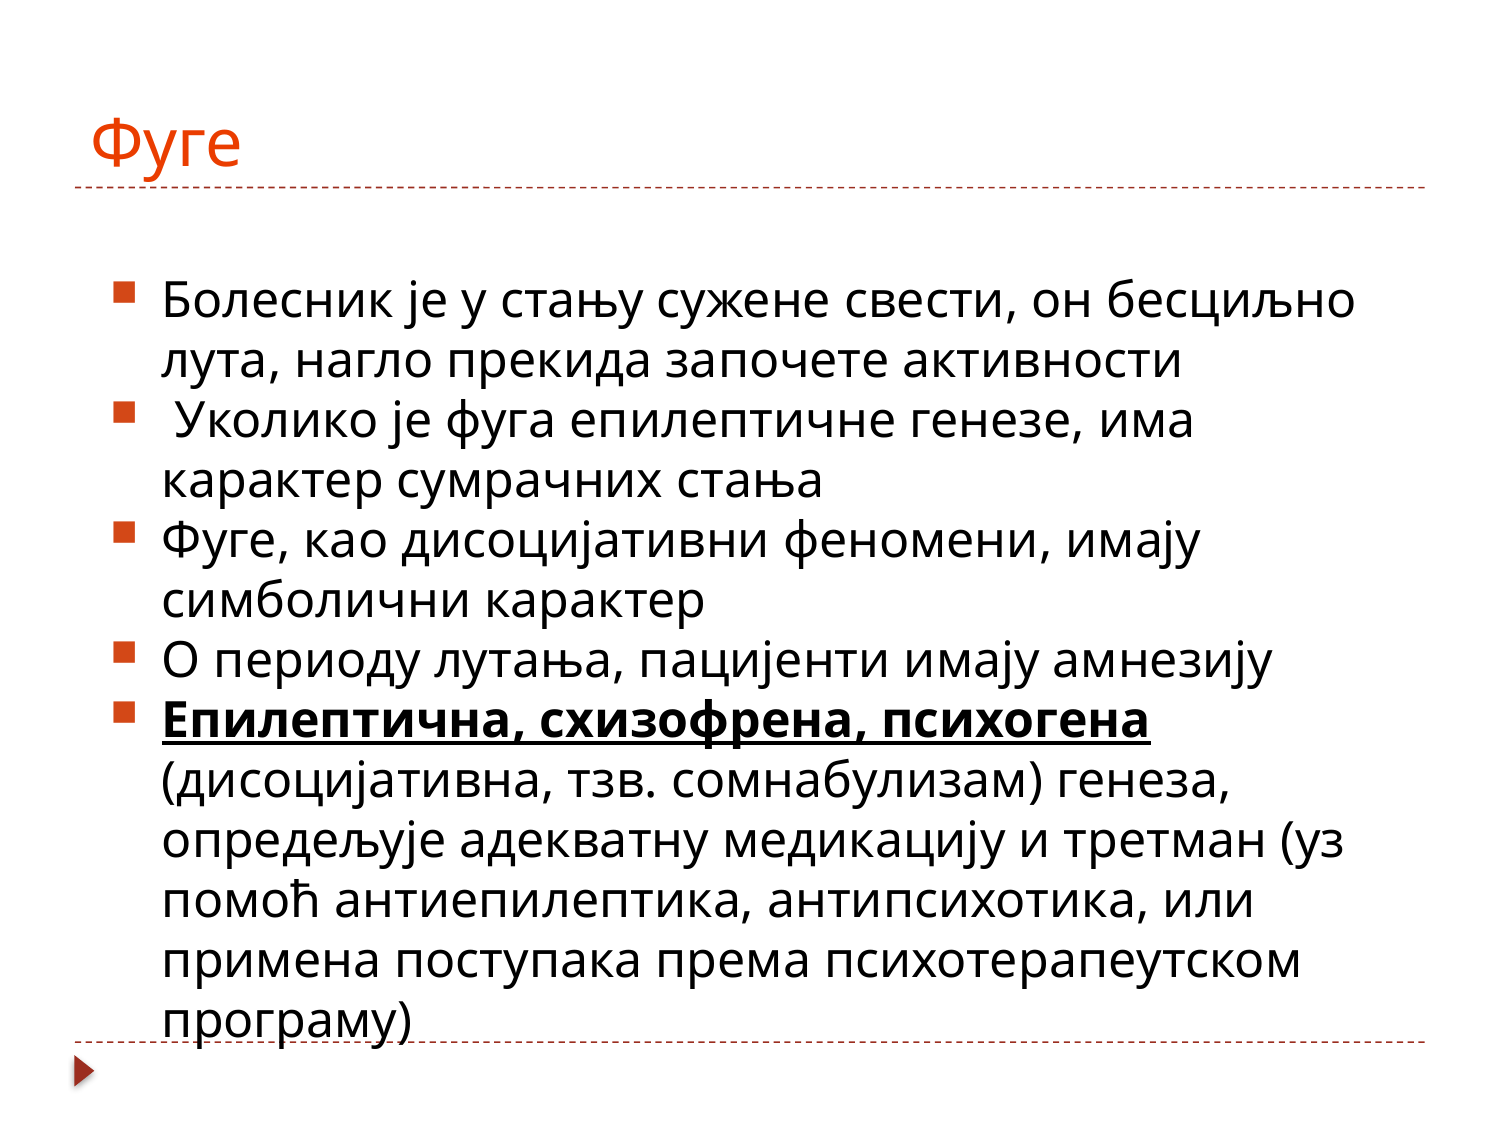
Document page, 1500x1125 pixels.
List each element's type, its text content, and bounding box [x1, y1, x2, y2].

list Болесник је у стању сужене свести, он бесциљно лута, нагло прекида започете активности Уколико је фуга епилептичне генезе, има карактер сумрачних стања Фуге, као дисоцијативни феномени, имају симболични карактер О периоду лутања, пацијенти имају амнезију Епилептична, схизофрена, психогена (дисоцијативна, тзв. сомнабулизам) генеза, опредељује адекватну медикацију и третман (уз помоћ антиепилептика, антипсихотика, или примена поступака према психотерапеутском програму) [74, 199, 1426, 1011]
title Фуге [74, 24, 1426, 188]
